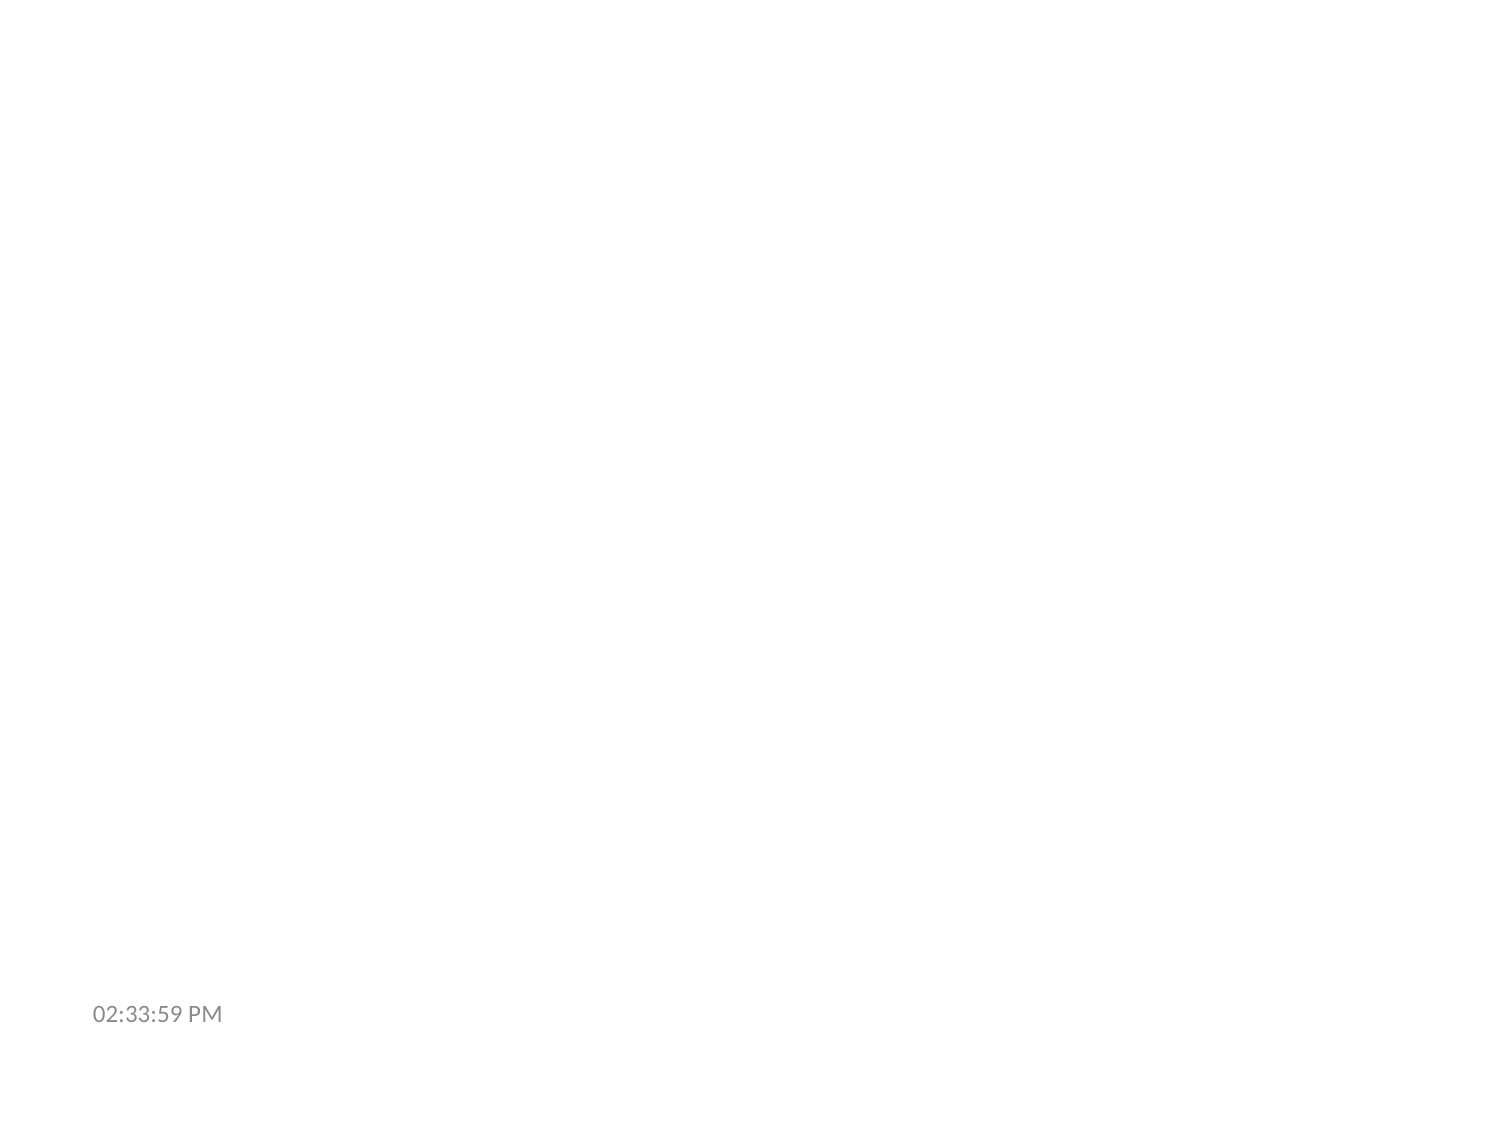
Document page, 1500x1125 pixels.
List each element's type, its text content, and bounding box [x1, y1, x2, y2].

text_box 3:35:09 PM [77, 982, 428, 1043]
